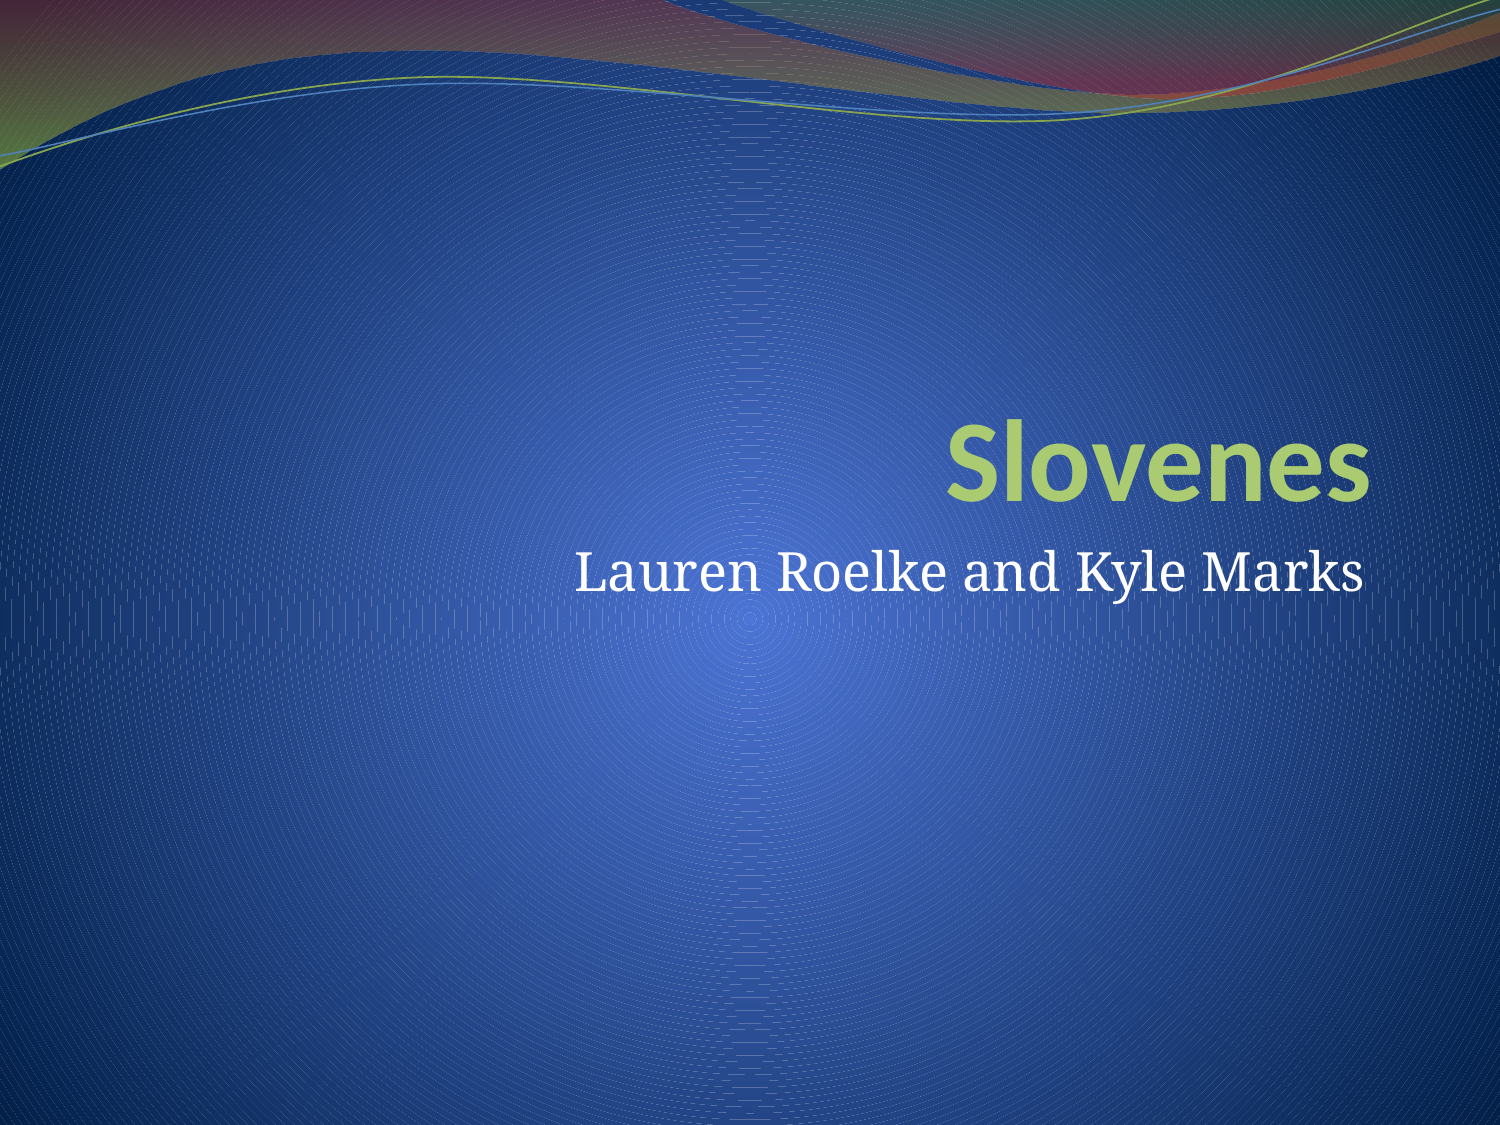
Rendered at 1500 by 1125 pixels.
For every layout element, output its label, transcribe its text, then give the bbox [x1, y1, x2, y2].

subtitle Lauren Roelke and Kyle Marks [87, 529, 1376, 818]
title Slovenes [87, 224, 1376, 525]
